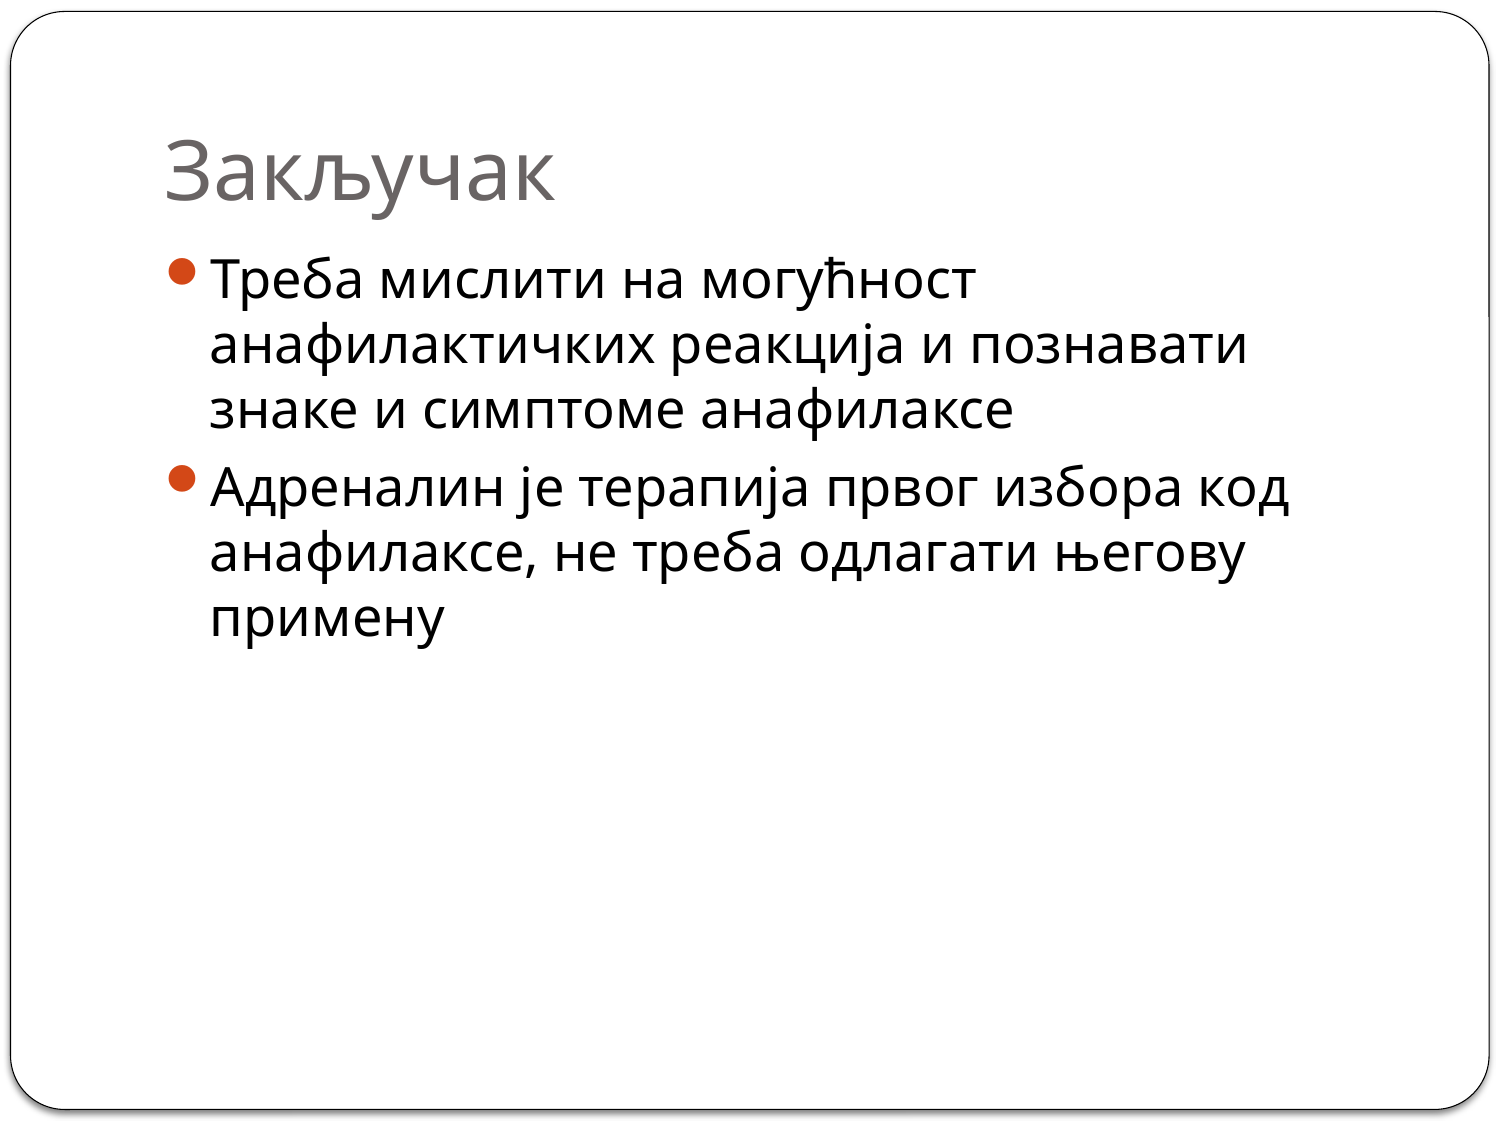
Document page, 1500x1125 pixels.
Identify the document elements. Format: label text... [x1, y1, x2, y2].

title Закључак [150, 45, 1425, 233]
list Треба мислити на могућност анафилактичких реакција и познавати знаке и симптоме анафилаксе Адреналин је терапија првог избора код анафилаксе, не треба одлагати његову примену [150, 237, 1425, 988]
